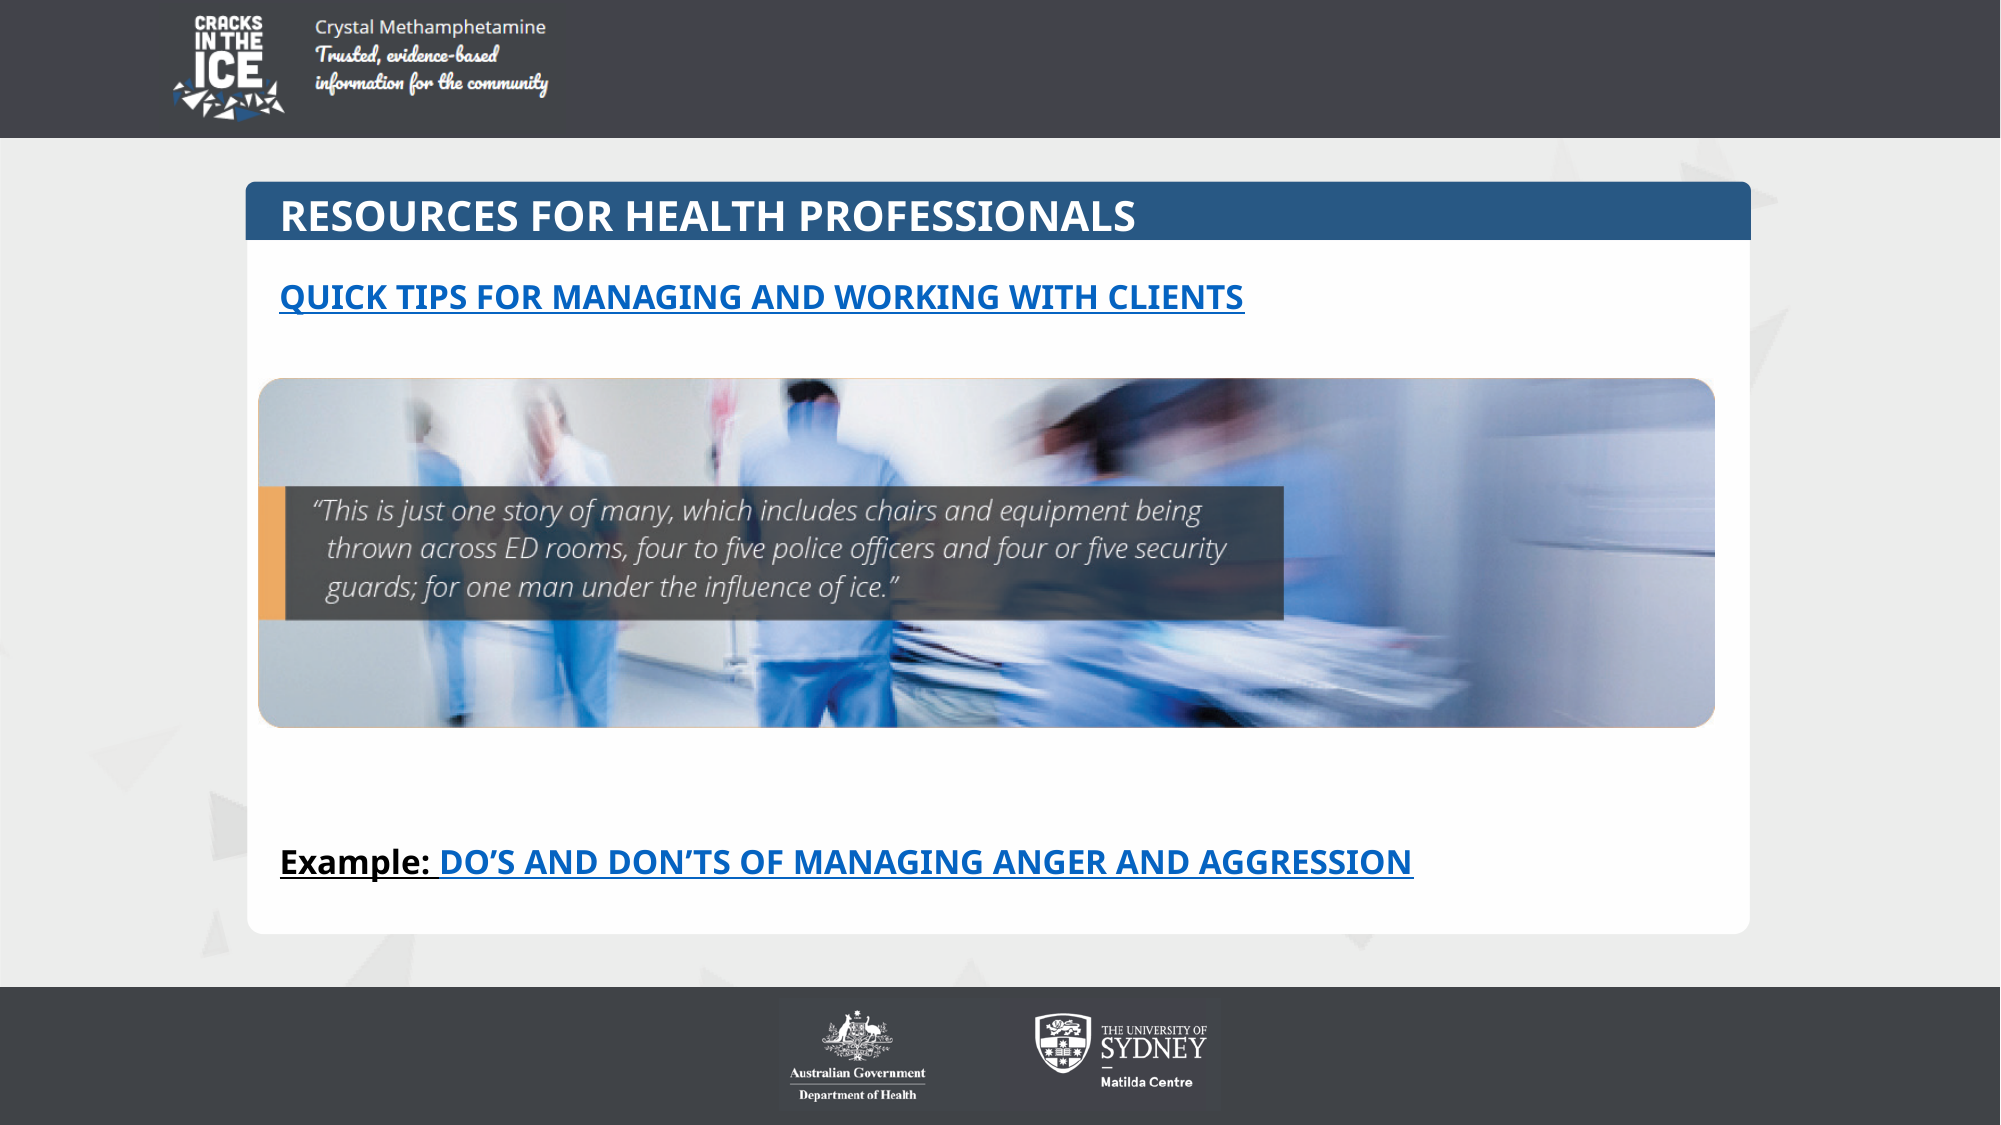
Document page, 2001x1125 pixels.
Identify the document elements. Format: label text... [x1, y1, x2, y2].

subtitle Example: DO’S AND DON’TS OF MANAGING ANGER AND AGGRESSION [264, 833, 1765, 895]
text_box QUICK TIPS FOR MANAGING AND WORKING WITH CLIENTS [264, 268, 1765, 330]
picture [258, 378, 1715, 728]
picture [779, 998, 1221, 1111]
picture [159, 3, 566, 134]
title RESOURCES FOR HEALTH PROFESSIONALS [264, 180, 1765, 248]
